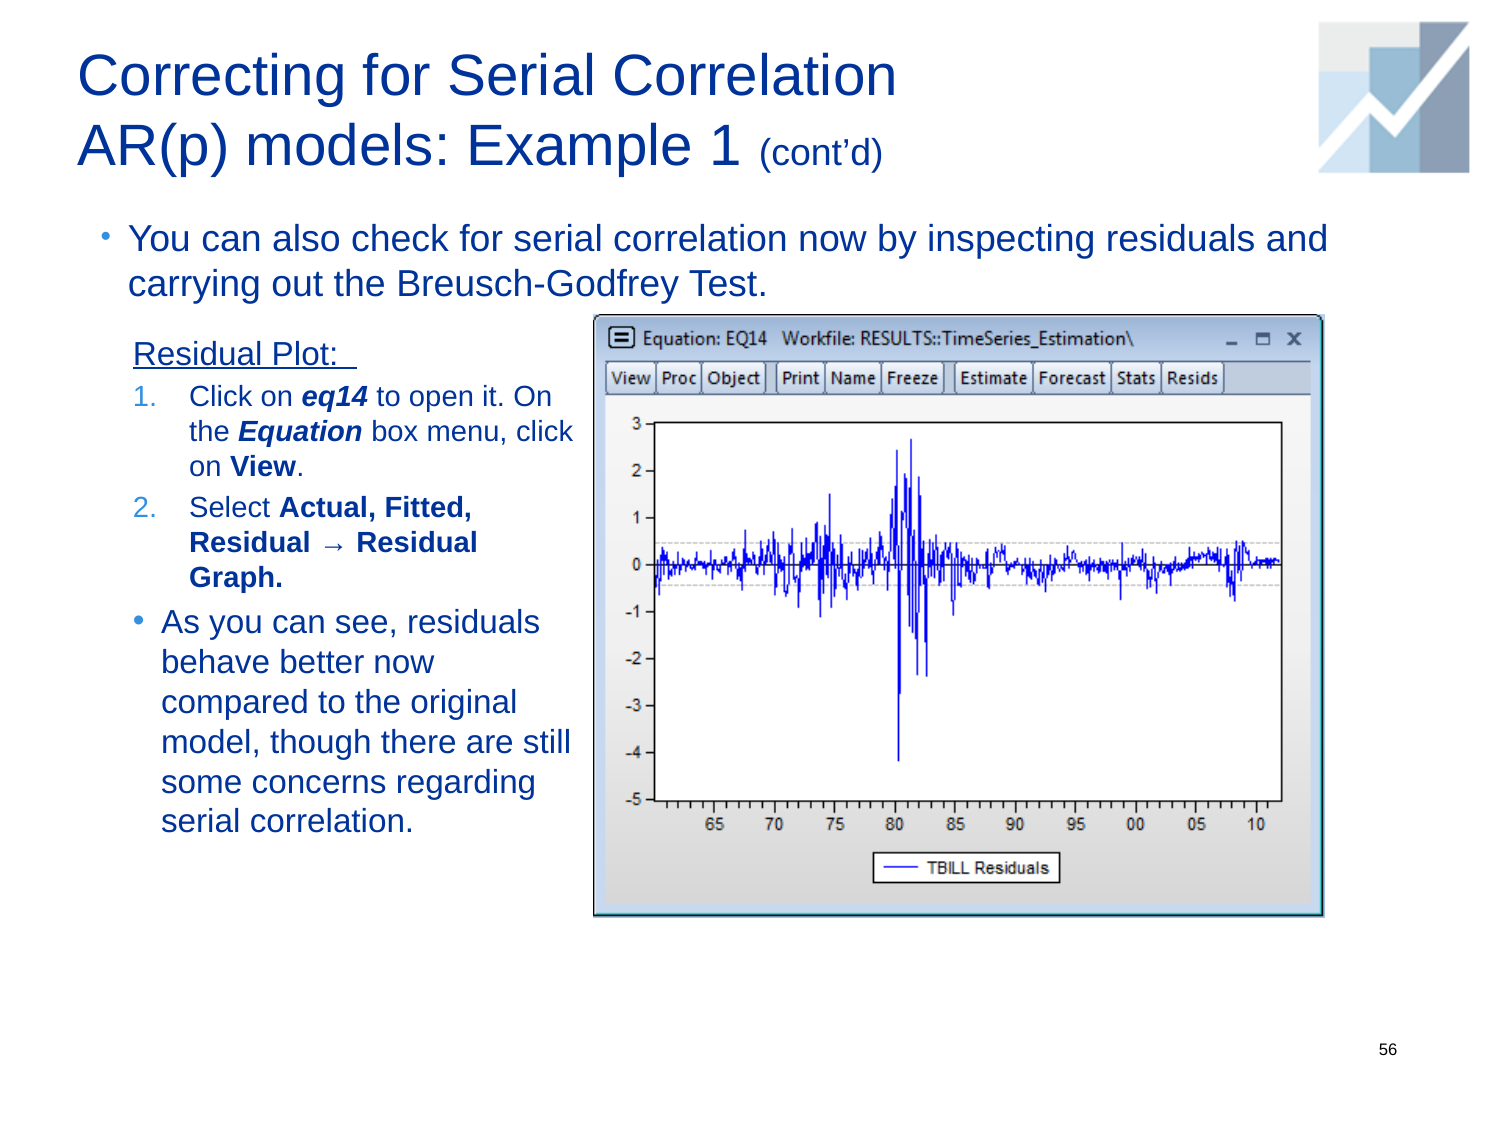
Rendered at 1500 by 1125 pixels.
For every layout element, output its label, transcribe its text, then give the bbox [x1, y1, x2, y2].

text_box You can also check for serial correlation now by inspecting residuals and carrying out the Breusch-Godfrey Test. [84, 206, 1473, 256]
picture [1300, 11, 1479, 181]
text_box Residual Plot: Click on eq14 to open it. On the Equation box menu, click on View. Select Actual, Fitted, Residual → Residual Graph. As you can see, residuals behave better now compared to the original model, though there are still some concerns regarding serial correlation. [117, 324, 587, 918]
title Correcting for Serial Correlation AR(p) models: Example 1 (cont’d) [62, 0, 1297, 185]
slide_number 56 [1262, 1015, 1413, 1067]
picture [592, 314, 1325, 919]
